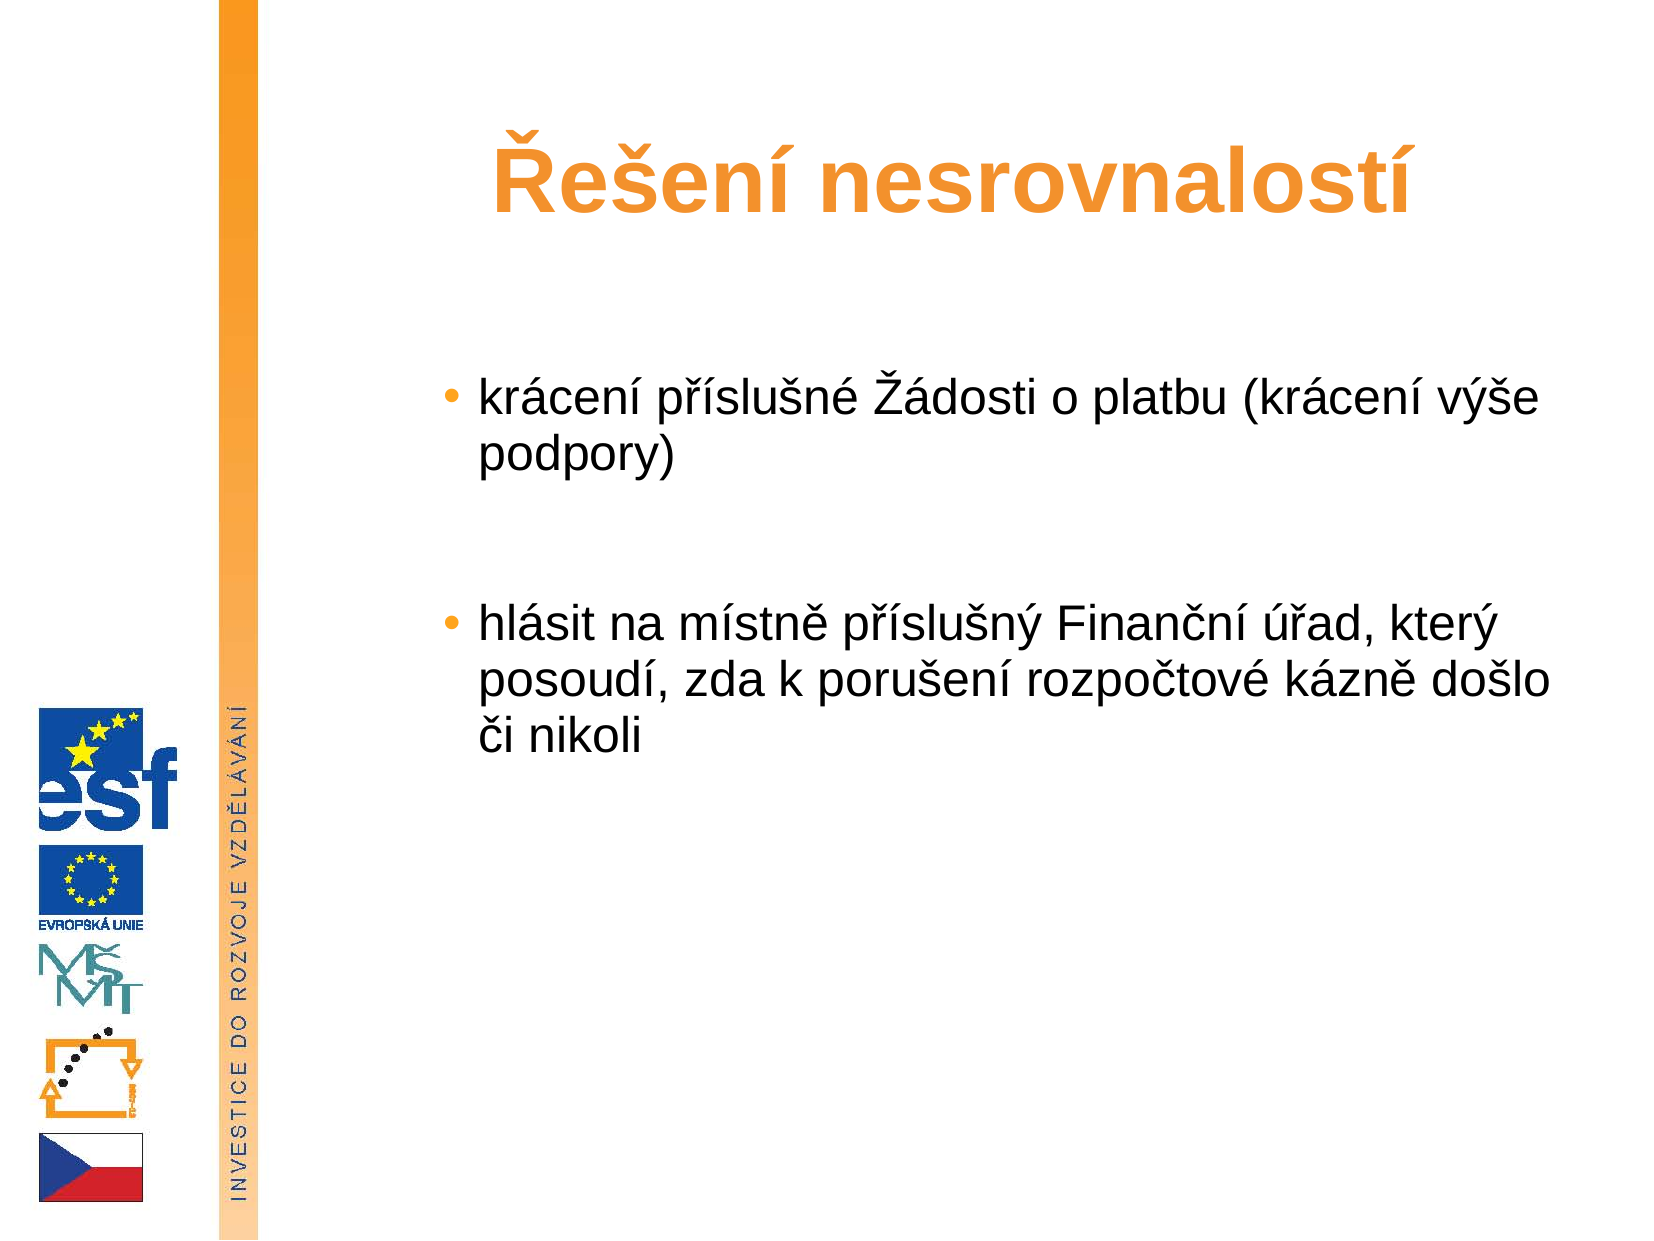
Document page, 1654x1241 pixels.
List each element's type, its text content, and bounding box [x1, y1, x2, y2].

picture [0, 0, 1654, 1240]
text_box krácení příslušné Žádosti o platbu (krácení výše podpory) hlásit na místně příslušný Finanční úřad, který posoudí, zda k porušení rozpočtové kázně došlo či nikoli [287, 362, 1612, 913]
title Řešení nesrovnalostí [252, 33, 1654, 234]
